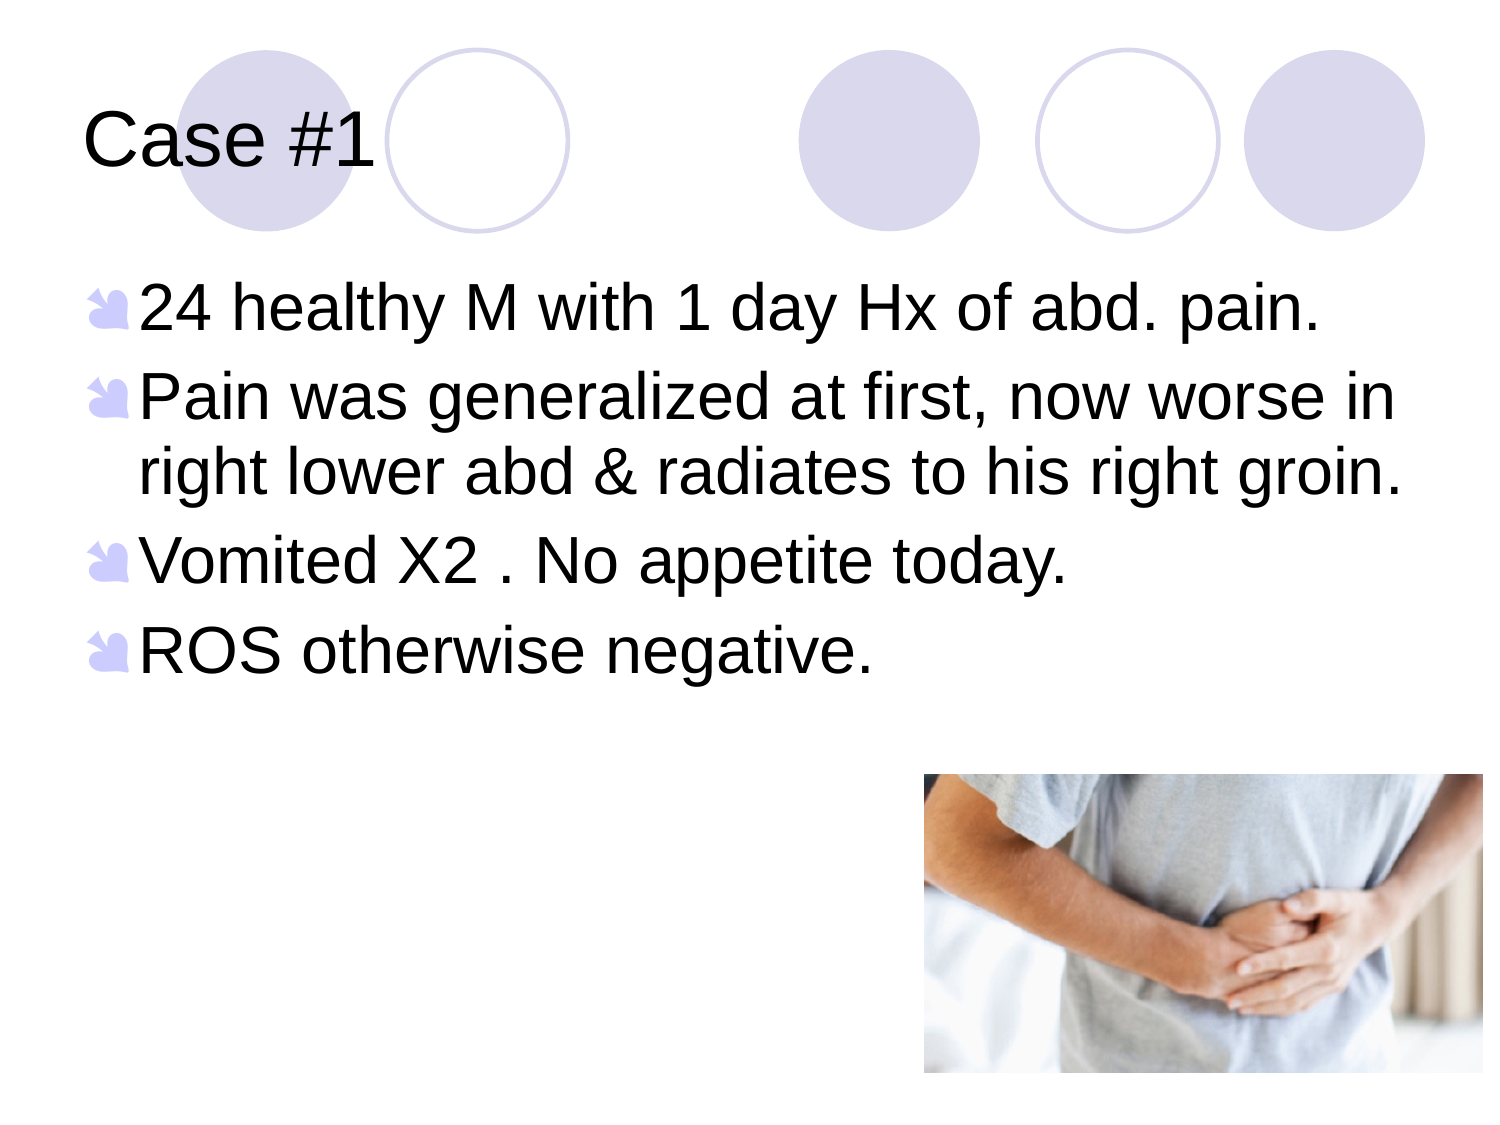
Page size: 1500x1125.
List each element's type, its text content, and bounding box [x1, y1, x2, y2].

list 24 healthy M with 1 day Hx of abd. pain. Pain was generalized at first, now worse in right lower abd & radiates to his right groin. Vomited X2 . No appetite today. ROS otherwise negative. [74, 261, 1426, 1007]
title Case #1 [74, 44, 1426, 234]
picture [924, 774, 1483, 1073]
